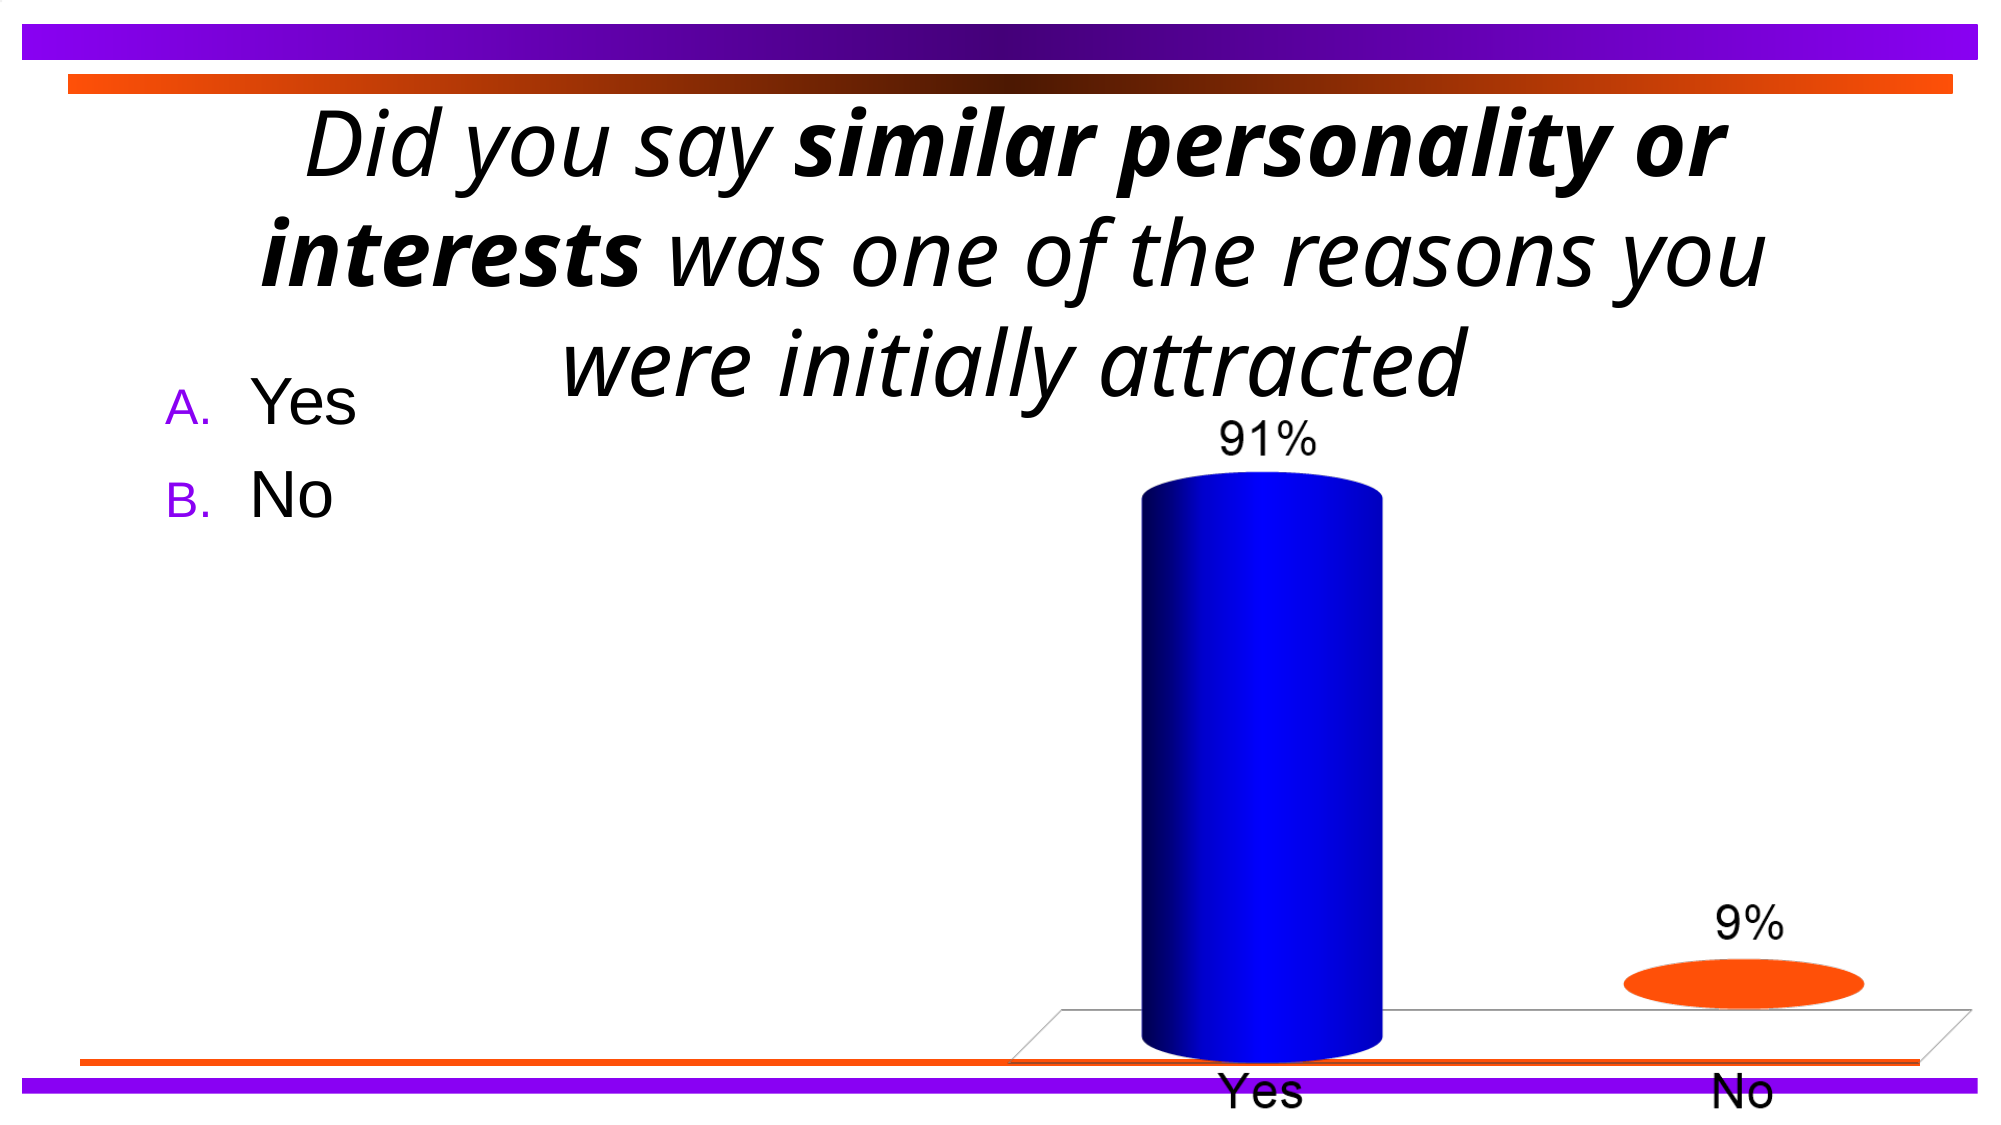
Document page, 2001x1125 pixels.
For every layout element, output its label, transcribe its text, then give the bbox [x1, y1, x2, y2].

title Did you say similar personality or interests was one of the reasons you were initially attracted [165, 154, 1866, 346]
list Yes No [150, 350, 1000, 1025]
text_box [989, 415, 1990, 1125]
